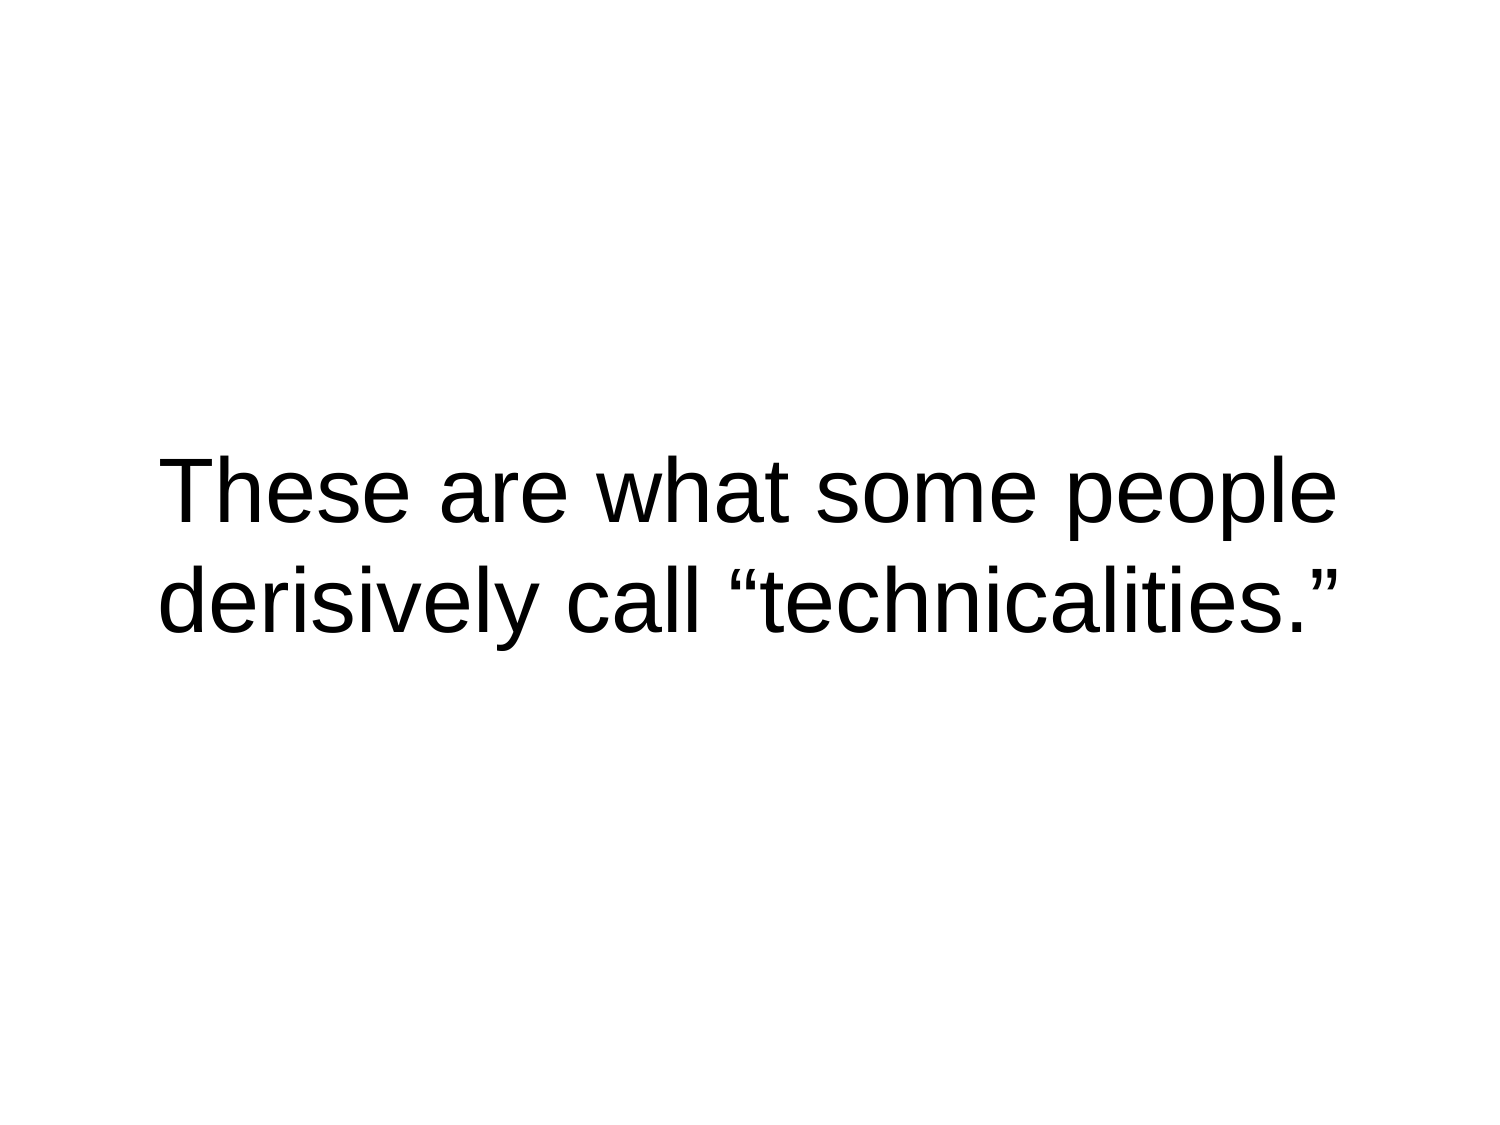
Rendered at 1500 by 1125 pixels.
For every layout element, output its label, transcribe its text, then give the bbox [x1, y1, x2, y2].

title These are what some people derisively call “technicalities.” [74, 44, 1426, 1038]
